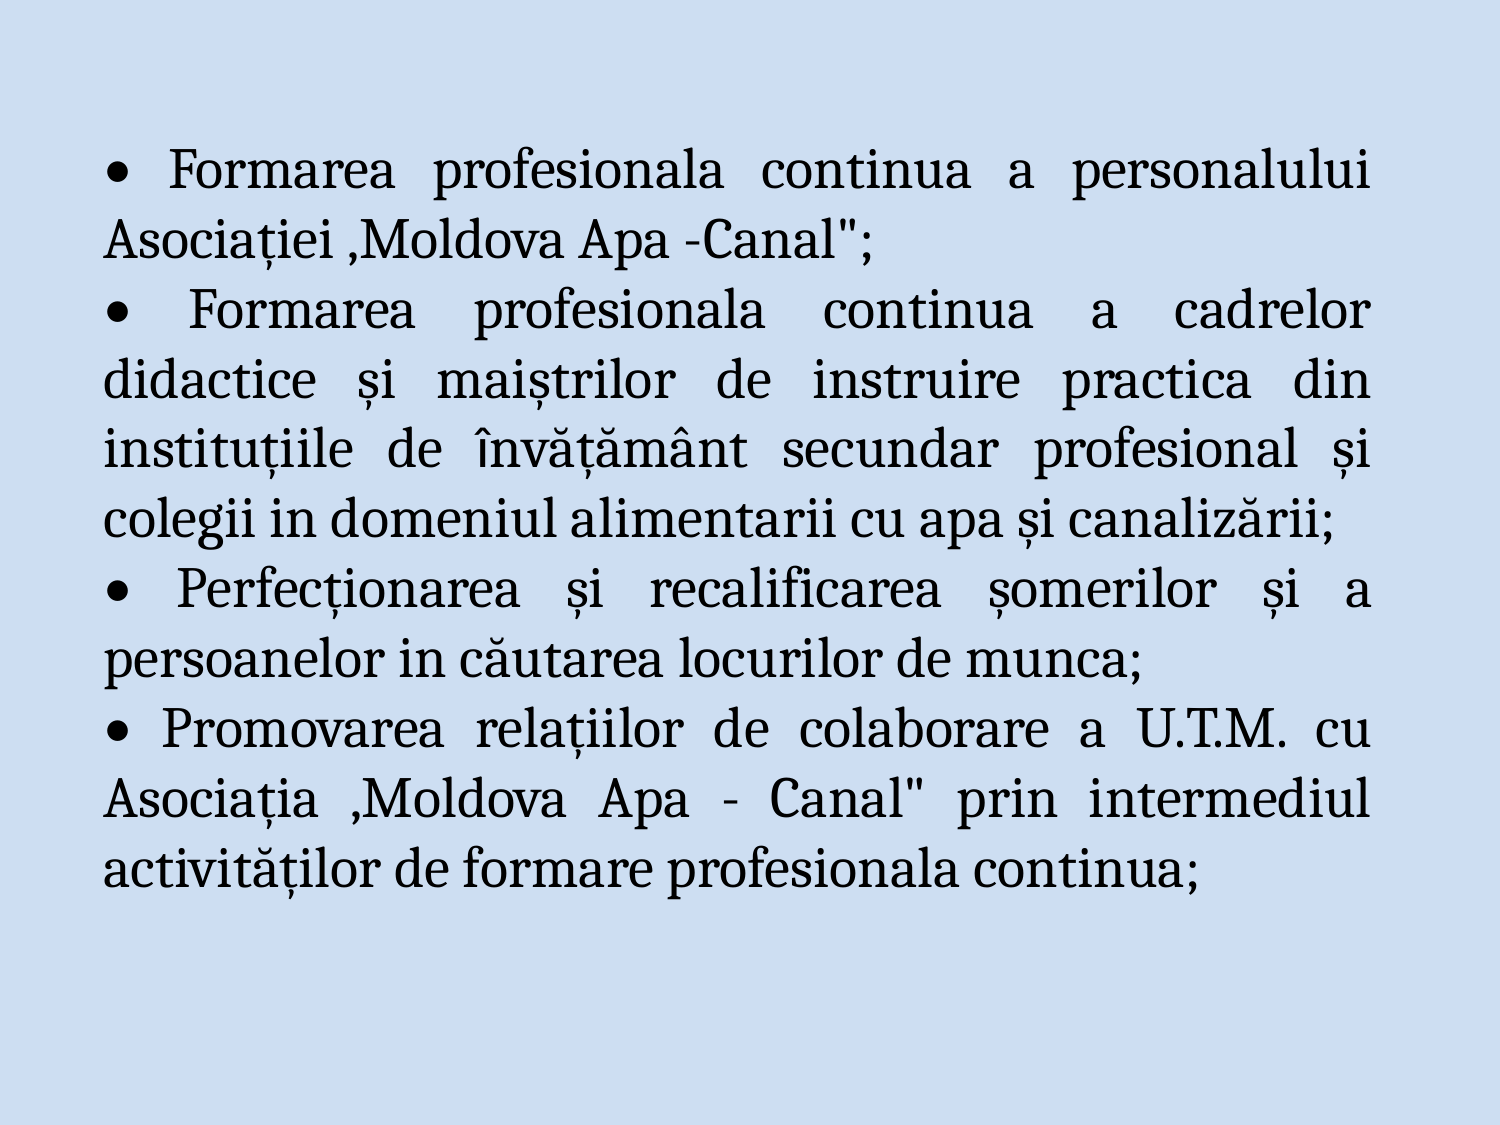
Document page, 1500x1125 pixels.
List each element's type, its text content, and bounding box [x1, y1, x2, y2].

text_box • Formarea profesionala continua a personalului Asociației ,Moldova Apa -Canal"; • Formarea profesionala continua a cadrelor didactice şi maiștrilor de instruire practica din instituțiile de învățământ secundar profesional şi colegii in domeniul alimentarii cu apa şi canalizării; • Perfecționarea şi recalificarea șomerilor şi a persoanelor in căutarea locurilor de munca; • Promovarea relațiilor de colaborare a U.T.M. cu Asociația ,Moldova Apa - Canal" prin intermediul activităților de formare profesionala continua; [88, 122, 1388, 907]
